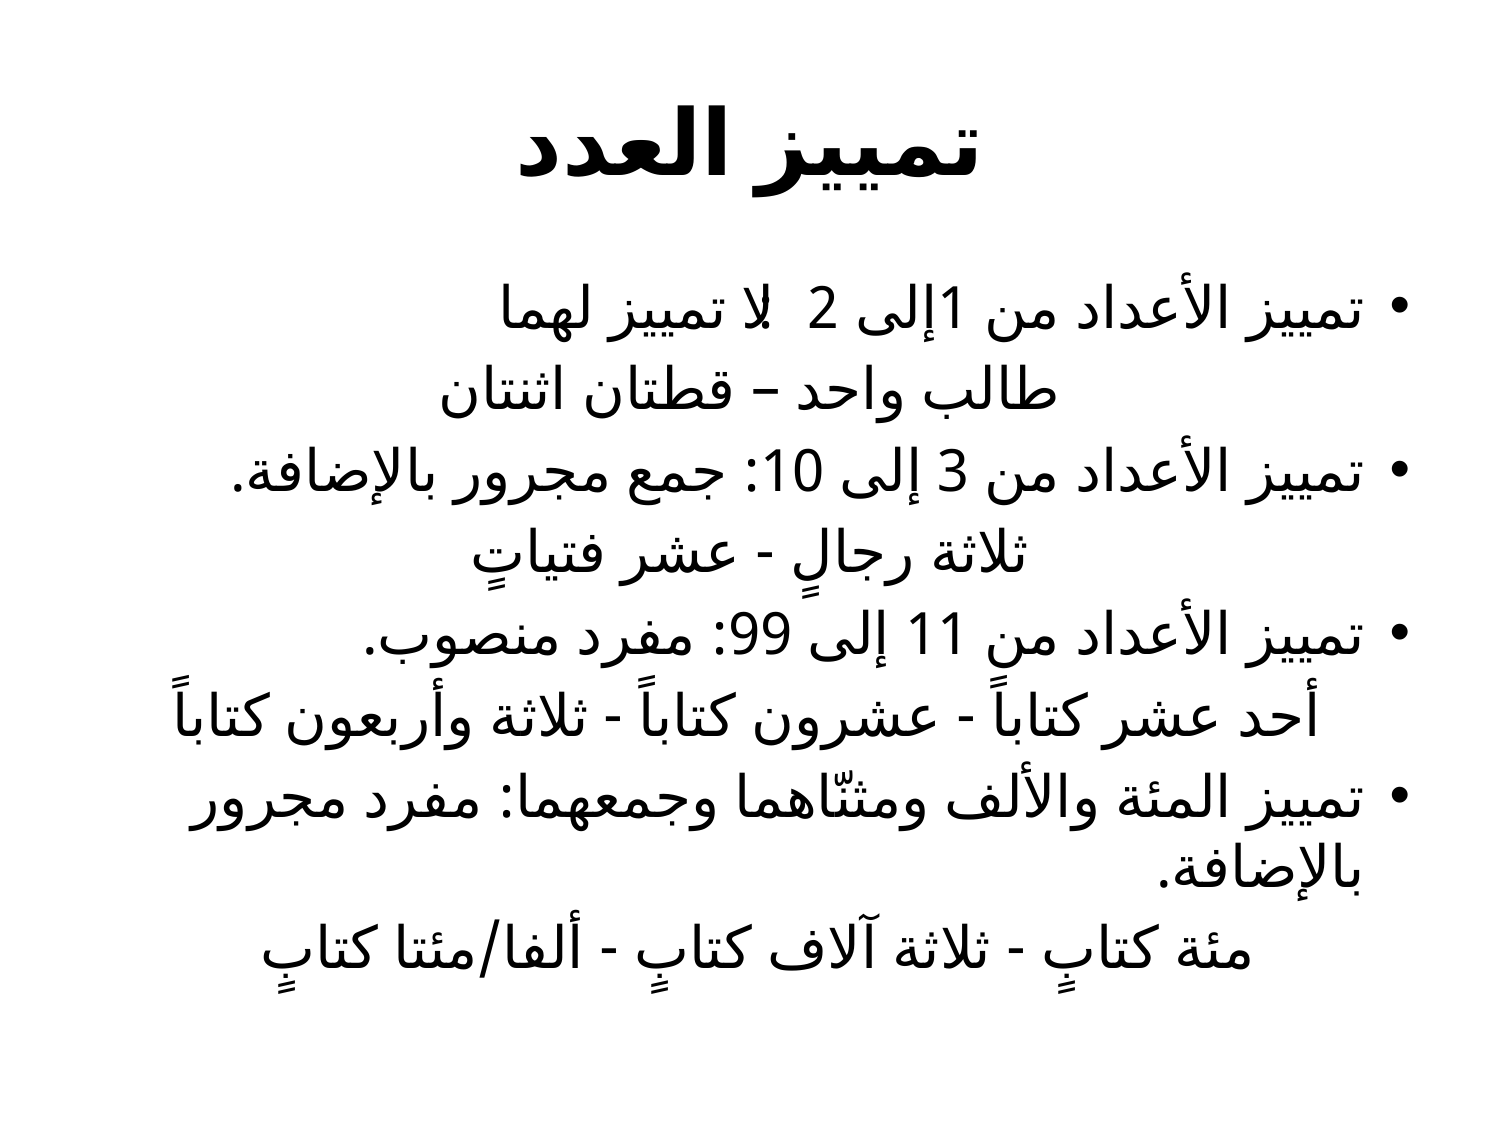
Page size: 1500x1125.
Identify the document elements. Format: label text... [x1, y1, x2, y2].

title تمييز العدد [75, 45, 1425, 233]
list تمييز الأعداد من 1إلى 2: لا تمييز لهما طالب واحد – قطتان اثنتان تمييز الأعداد من 3 إلى 10: جمع مجرور بالإضافة. ثلاثة رجالٍ - عشر فتياتٍ تمييز الأعداد من 11 إلى 99: مفرد منصوب. أحد عشر كتاباً - عشرون كتاباً - ثلاثة وأربعون كتاباً تمييز المئة والألف ومثنّاهما وجمعهما: مفرد مجرور بالإضافة. مئة كتابٍ - ثلاثة آلاف كتابٍ - ألفا/مئتا كتابٍ [75, 262, 1425, 1005]
